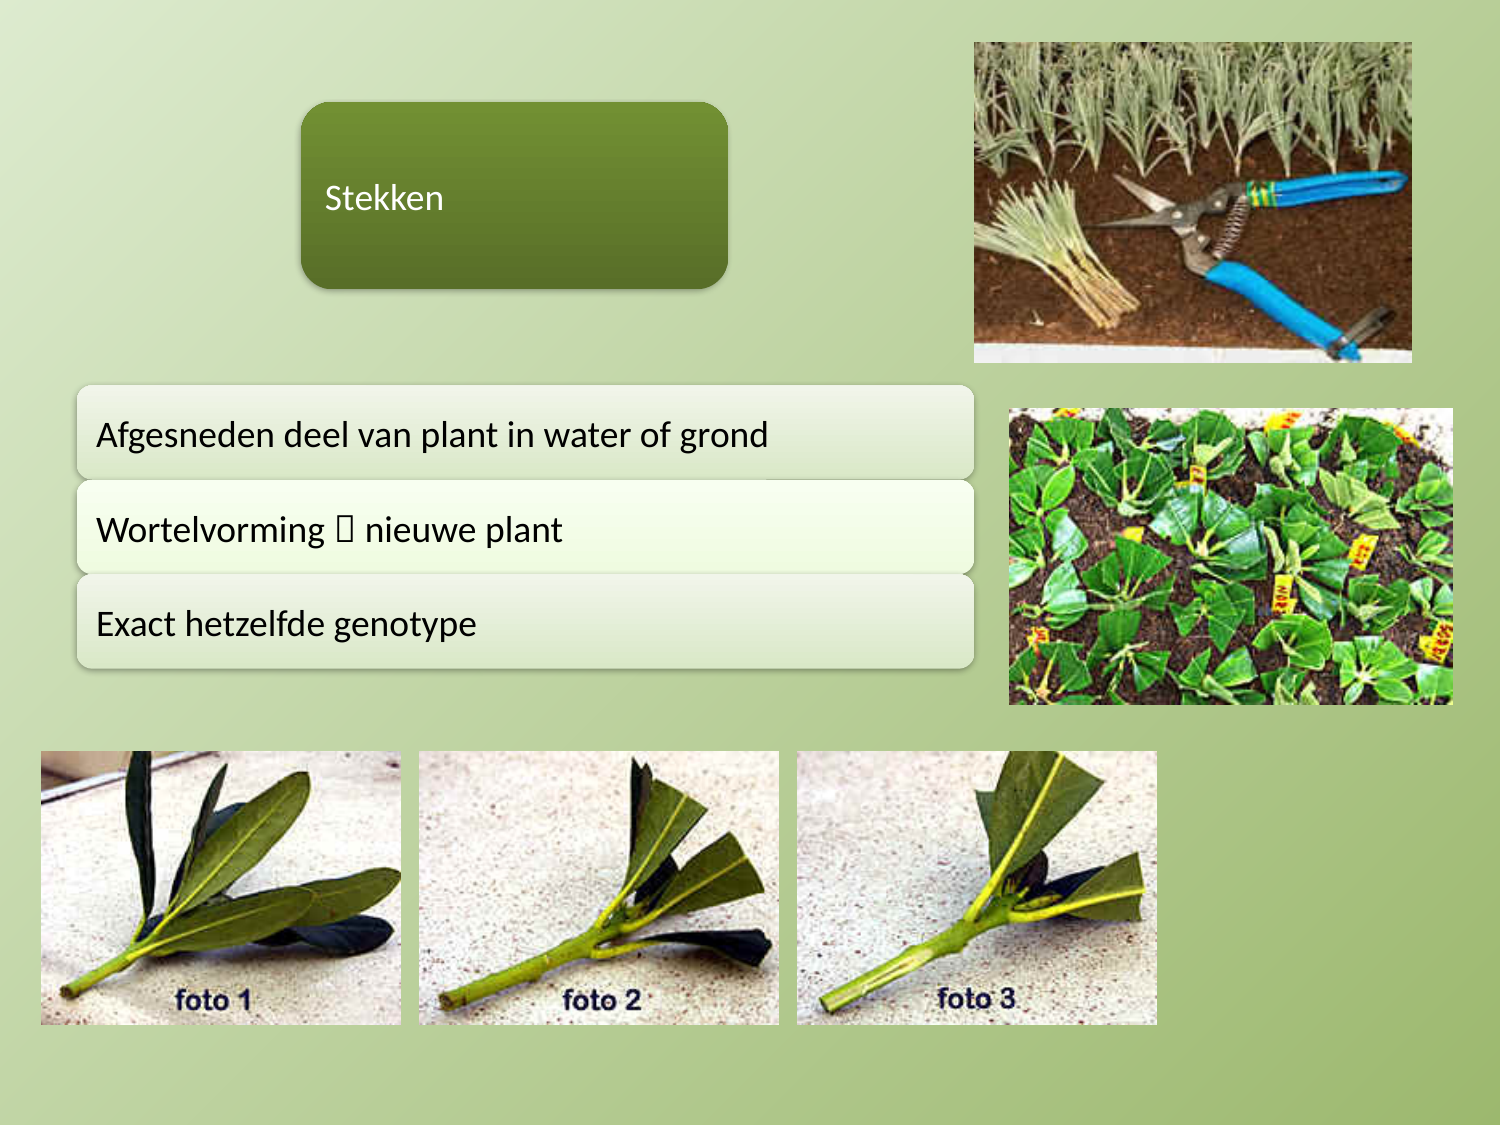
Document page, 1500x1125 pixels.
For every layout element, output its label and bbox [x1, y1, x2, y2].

picture [418, 751, 779, 1026]
picture [796, 751, 1157, 1026]
picture [41, 751, 401, 1026]
picture [1009, 408, 1454, 705]
list [76, 385, 975, 670]
text_box [300, 101, 729, 290]
picture [974, 42, 1412, 363]
